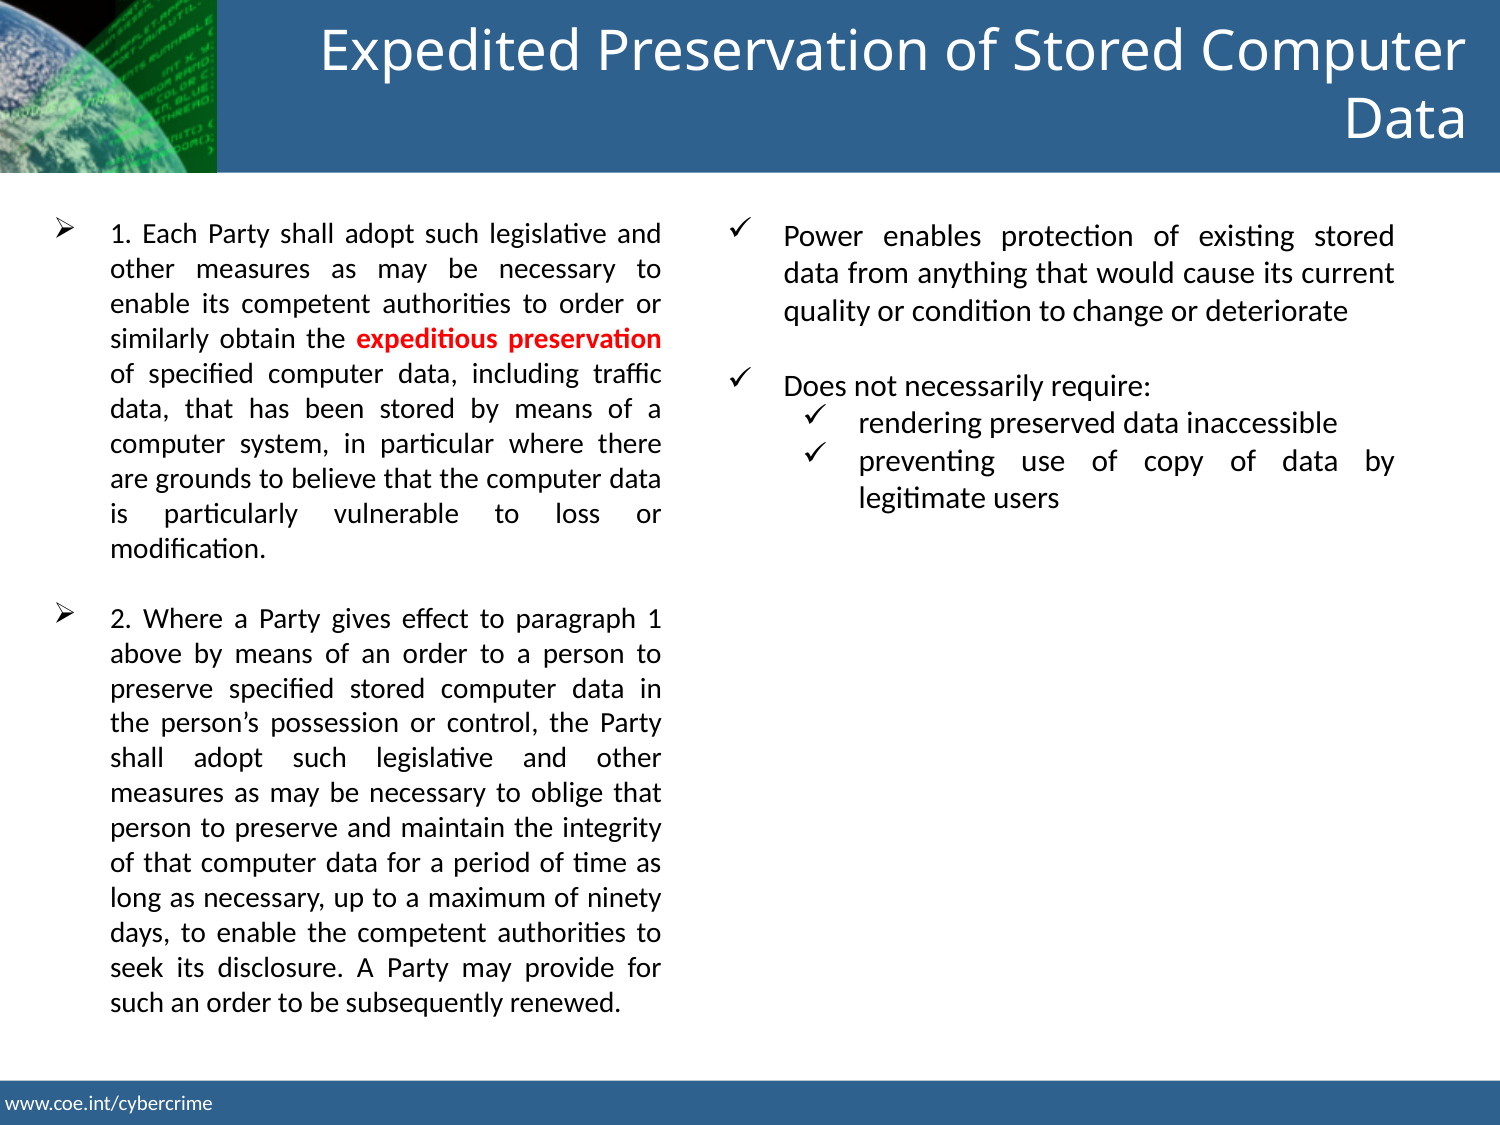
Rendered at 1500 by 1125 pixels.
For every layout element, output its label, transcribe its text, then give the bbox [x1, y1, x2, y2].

text_box Power enables protection of existing stored data from anything that would cause its current quality or condition to change or deteriorate Does not necessarily require: rendering preserved data inaccessible preventing use of copy of data by legitimate users [712, 207, 1411, 523]
picture [0, 0, 217, 173]
text_box Expedited Preservation of Stored Computer Data [230, 7, 1483, 157]
text_box 1. Each Party shall adopt such legislative and other measures as may be necessary to enable its competent authorities to order or similarly obtain the expeditious preservation of specified computer data, including traffic data, that has been stored by means of a computer system, in particular where there are grounds to believe that the computer data is particularly vulnerable to loss or modification. 2. Where a Party gives effect to paragraph 1 above by means of an order to a person to preserve specified stored computer data in the person’s possession or control, the Party shall adopt such legislative and other measures as may be necessary to oblige that person to preserve and maintain the integrity of that computer data for a period of time as long as necessary, up to a maximum of ninety days, to enable the competent authorities to seek its disclosure. A Party may provide for such an order to be subsequently renewed. [39, 206, 678, 1026]
